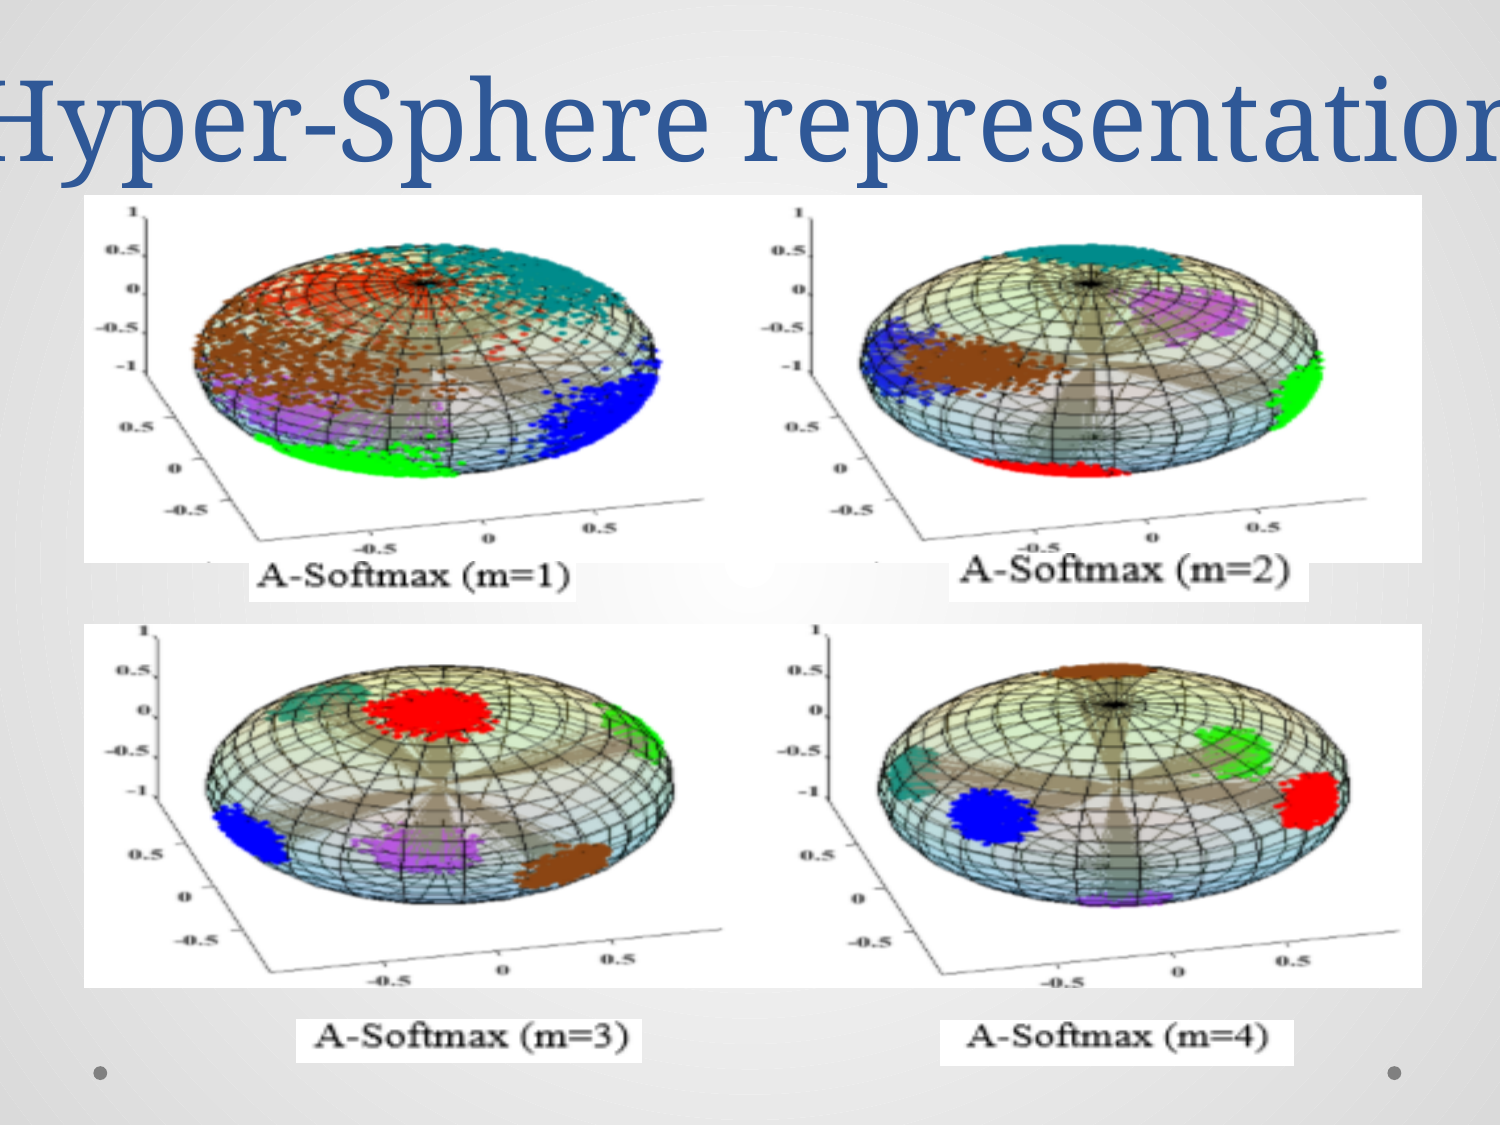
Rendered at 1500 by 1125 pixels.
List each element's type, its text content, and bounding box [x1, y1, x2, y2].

picture [296, 1019, 643, 1063]
picture [83, 624, 1422, 988]
picture [940, 1020, 1294, 1066]
picture [83, 195, 1422, 603]
text_box Hyper-Sphere representation [0, 41, 1500, 192]
